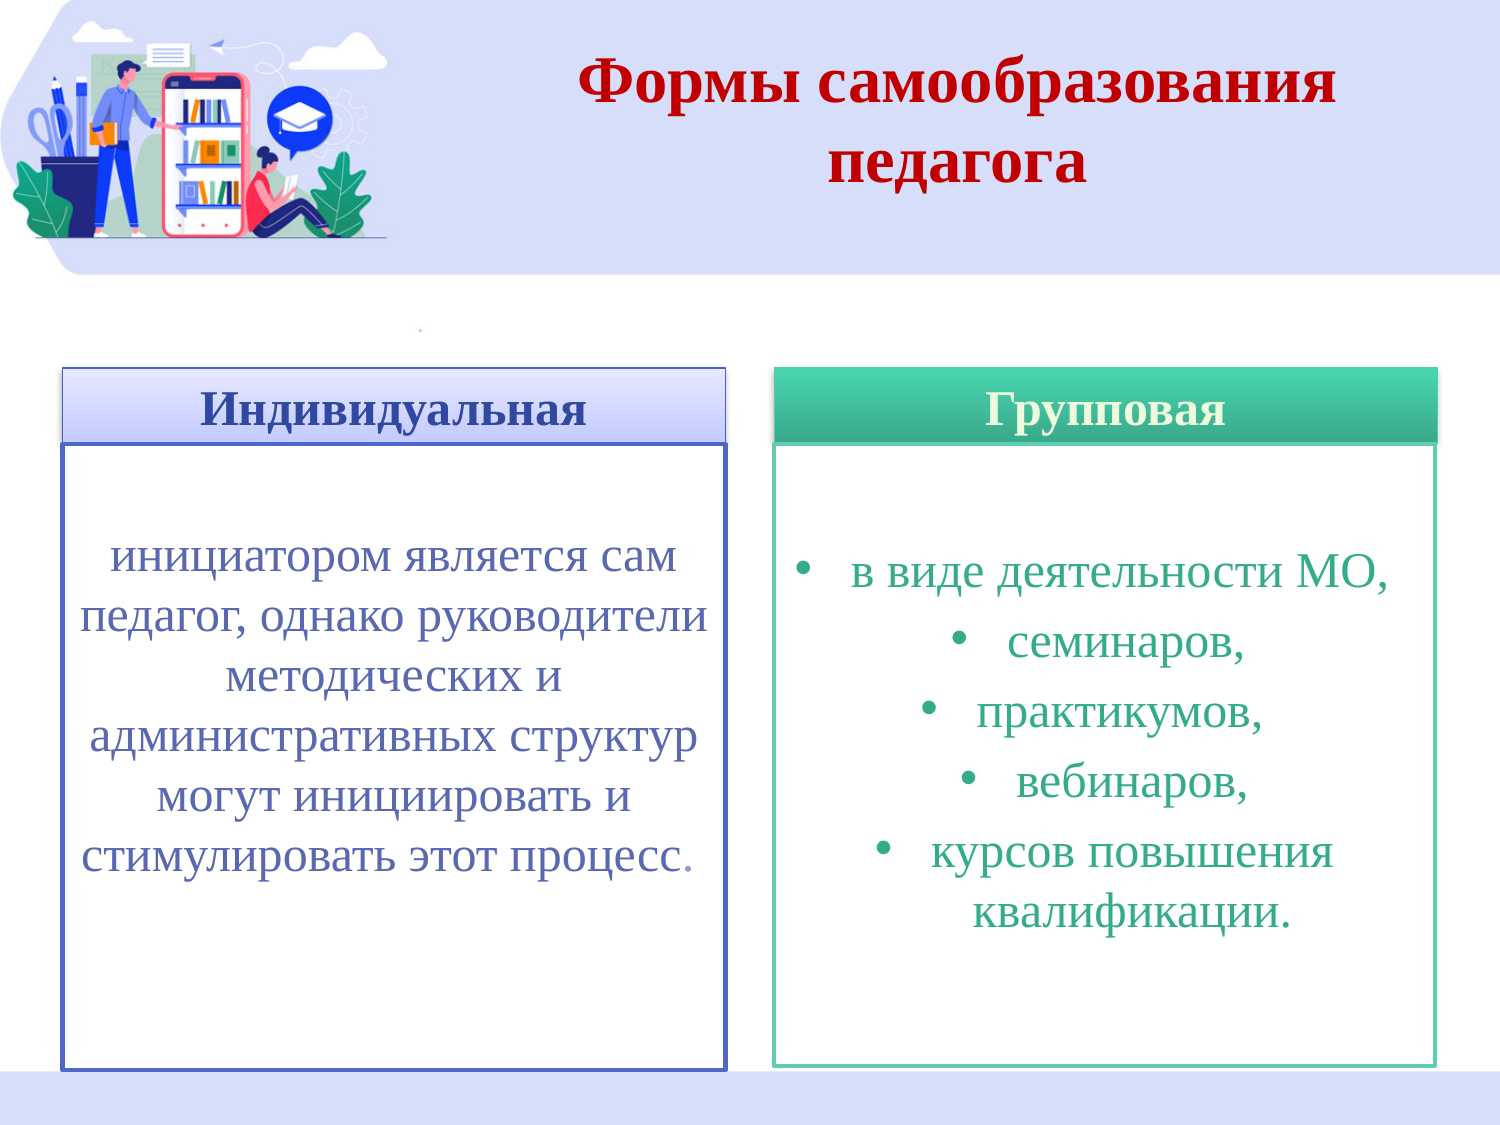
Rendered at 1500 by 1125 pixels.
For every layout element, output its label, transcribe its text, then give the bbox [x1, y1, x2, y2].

title Формы самообразования педагога [478, 0, 1438, 232]
list Групповая [774, 367, 1438, 444]
list в виде деятельности МО, семинаров, практикумов, вебинаров, курсов повышения квалификации. [772, 442, 1437, 1068]
list Индивидуальная [62, 367, 726, 442]
list инициатором является сам педагог, однако руководители методических и административных структур могут инициировать и стимулировать этот процесс. [60, 442, 728, 1072]
picture [0, 0, 1500, 1125]
